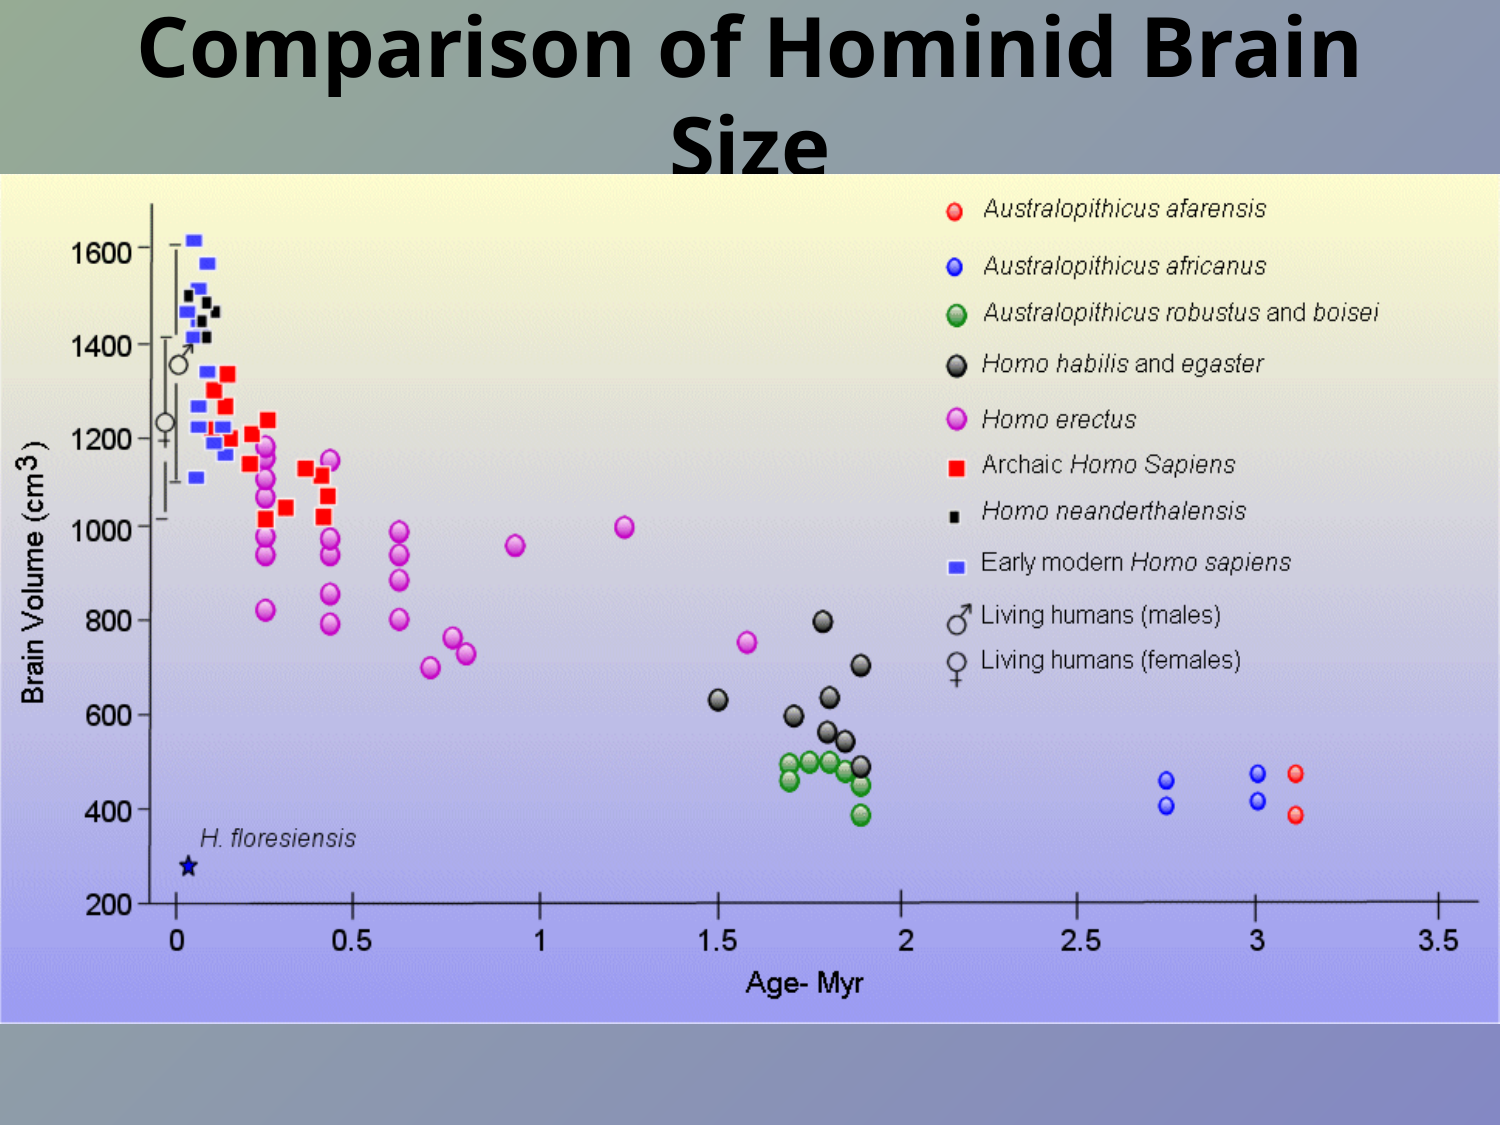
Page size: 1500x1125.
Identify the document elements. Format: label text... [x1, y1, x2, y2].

title Comparison of Hominid Brain Size [37, 0, 1463, 173]
picture [0, 174, 1500, 1024]
